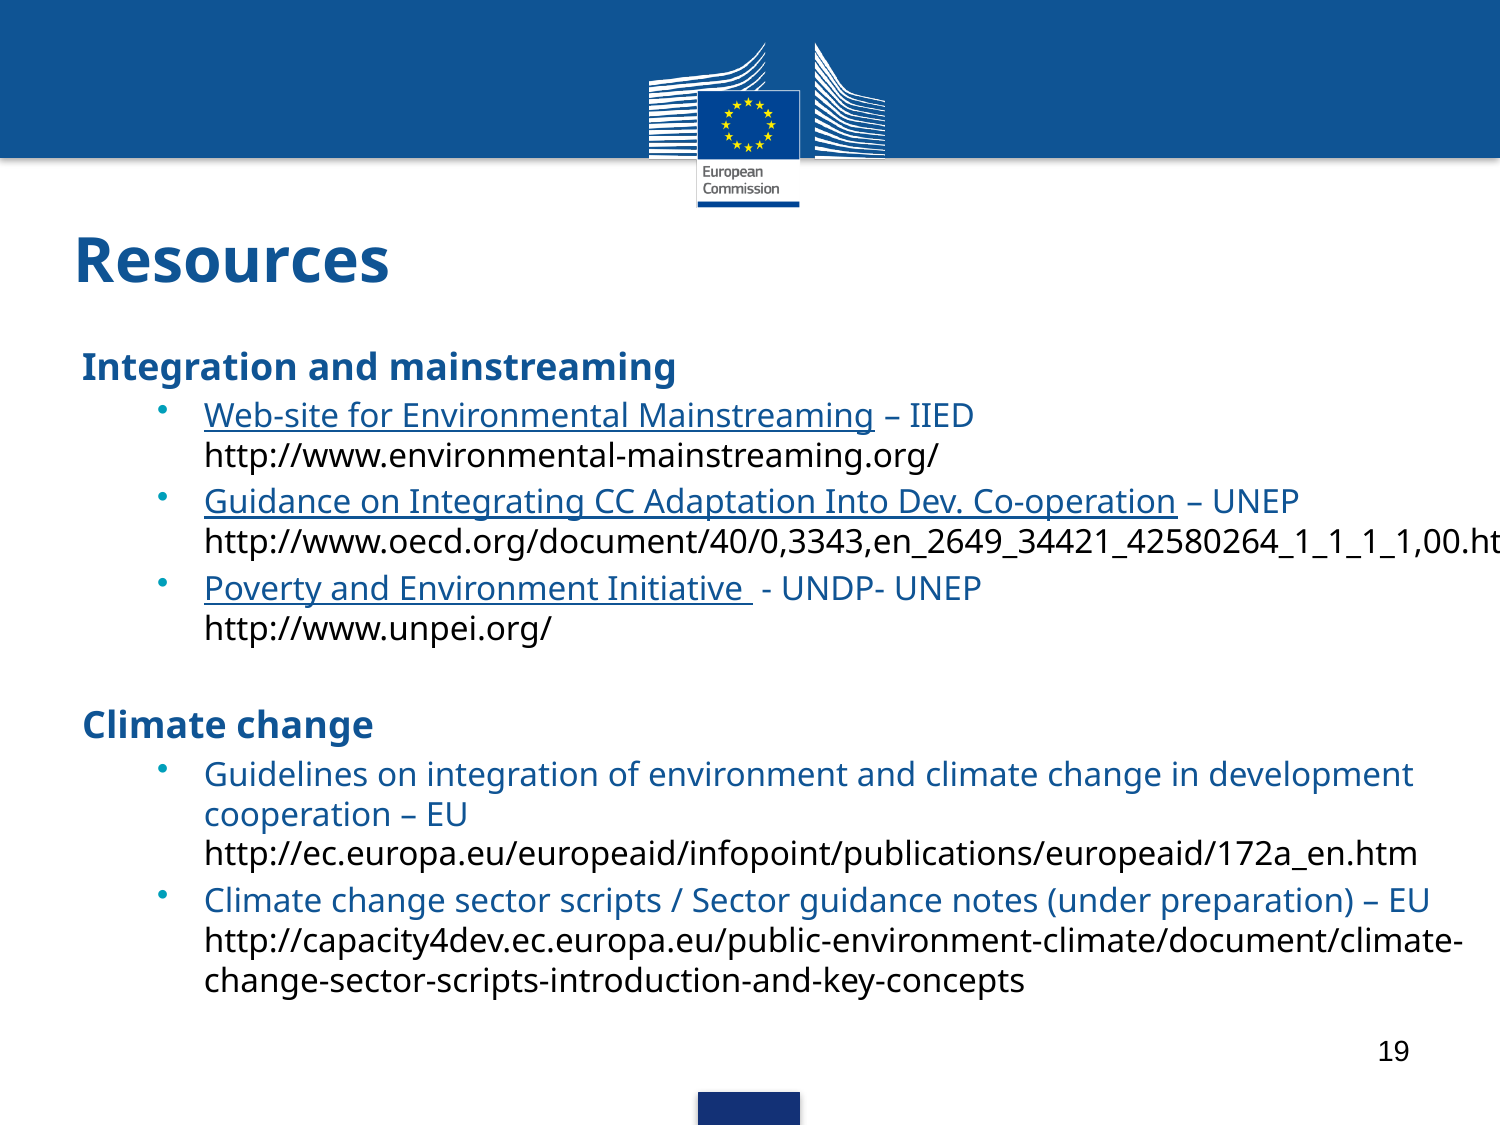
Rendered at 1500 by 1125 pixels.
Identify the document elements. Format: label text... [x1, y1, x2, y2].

slide_number 19 [1074, 1024, 1426, 1103]
picture [649, 42, 885, 156]
list Integration and mainstreaming Web-site for Environmental Mainstreaming – IIED http://www.environmental-mainstreaming.org/ Guidance on Integrating CC Adaptation Into Dev. Co-operation – UNEP http://www.oecd.org/document/40/0,3343,en_2649_34421_42580264_1_1_1_1,00.html Poverty and Environment Initiative - UNDP- UNEP http://www.unpei.org/ Climate change Guidelines on integration of environment and climate change in development cooperation – EU http://ec.europa.eu/europeaid/infopoint/publications/europeaid/172a_en.htm Climate change sector scripts / Sector guidance notes (under preparation) – EU http://capacity4dev.ec.europa.eu/public-environment-climate/document/climate-change-sector-scripts-introduction-and-key-concepts [66, 287, 1500, 1101]
title Resources [0, 156, 1351, 360]
